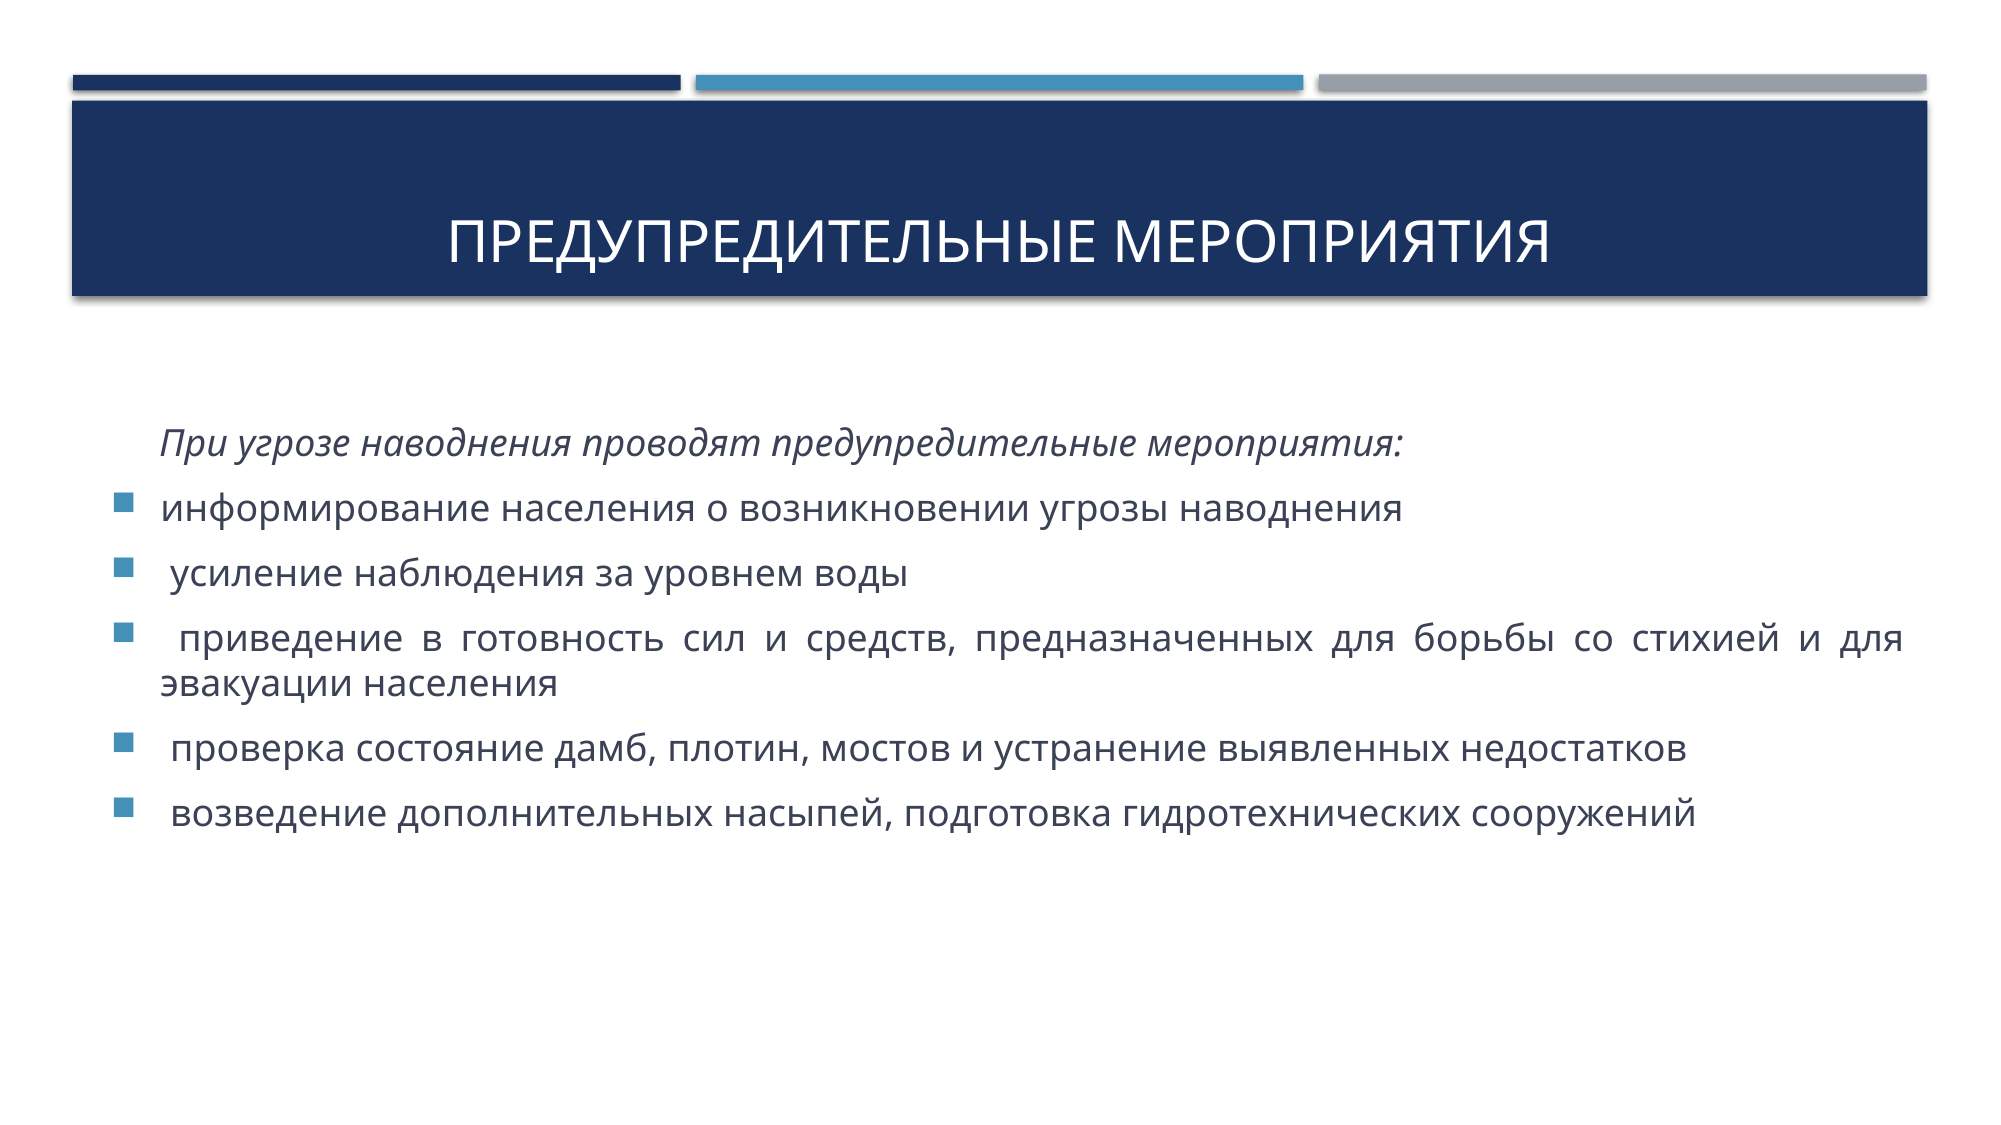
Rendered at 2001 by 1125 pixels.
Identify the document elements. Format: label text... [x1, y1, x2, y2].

list При угрозе наводнения проводят предупредительные мероприятия: информирование населения о возникновении угрозы наводнения усиление наблюдения за уровнем воды приведение в готовность сил и средств, предназначенных для борьбы со стихией и для эвакуации населения проверка состояние дамб, плотин, мостов и устранение выявленных недостатков возведение дополнительных насыпей, подготовка гидротехнических сооружений [95, 357, 1921, 962]
title Предупредительные мероприятия [95, 115, 1905, 282]
